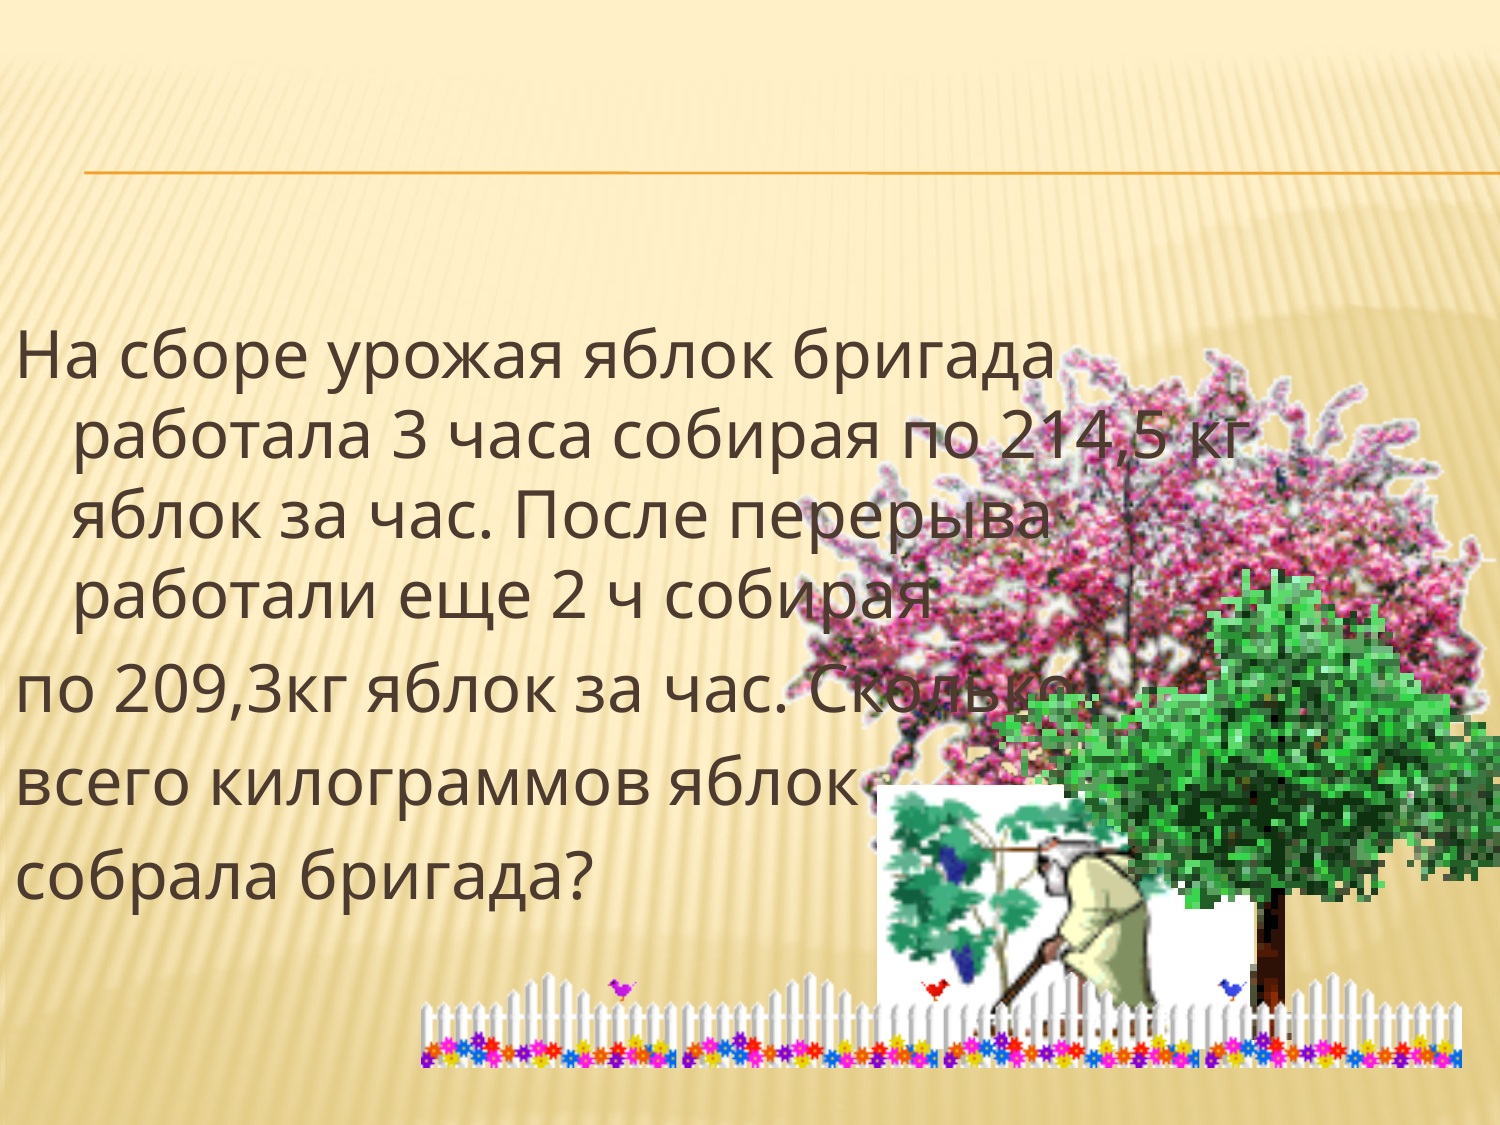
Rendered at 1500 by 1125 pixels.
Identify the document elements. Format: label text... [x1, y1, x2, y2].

picture [421, 327, 1500, 1125]
list На сборе урожая яблок бригада работала 3 часа собирая по 214,5 кг яблок за час. После перерыва работали еще 2 ч собирая по 209,3кг яблок за час. Сколько всего килограммов яблок собрала бригада? [0, 304, 1275, 980]
